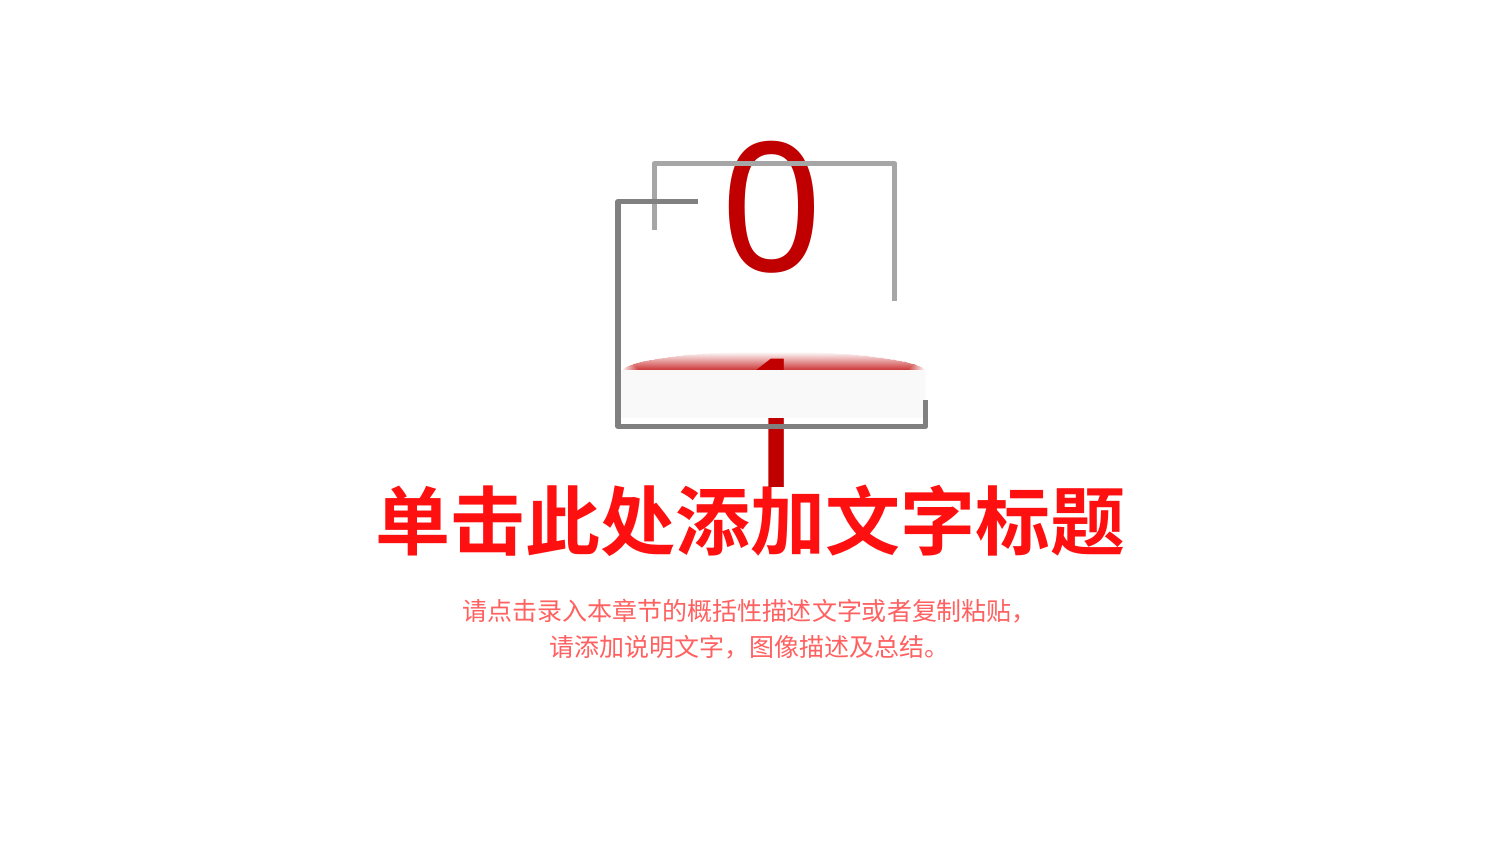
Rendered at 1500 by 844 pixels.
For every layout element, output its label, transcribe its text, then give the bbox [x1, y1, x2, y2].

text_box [617, 190, 926, 425]
text_box 请点击录入本章节的概括性描述文字或者复制粘贴，请添加说明文字，图像描述及总结。 [445, 583, 1054, 667]
text_box 单击此处添加文字标题 [360, 467, 1140, 572]
text_box [652, 162, 897, 189]
